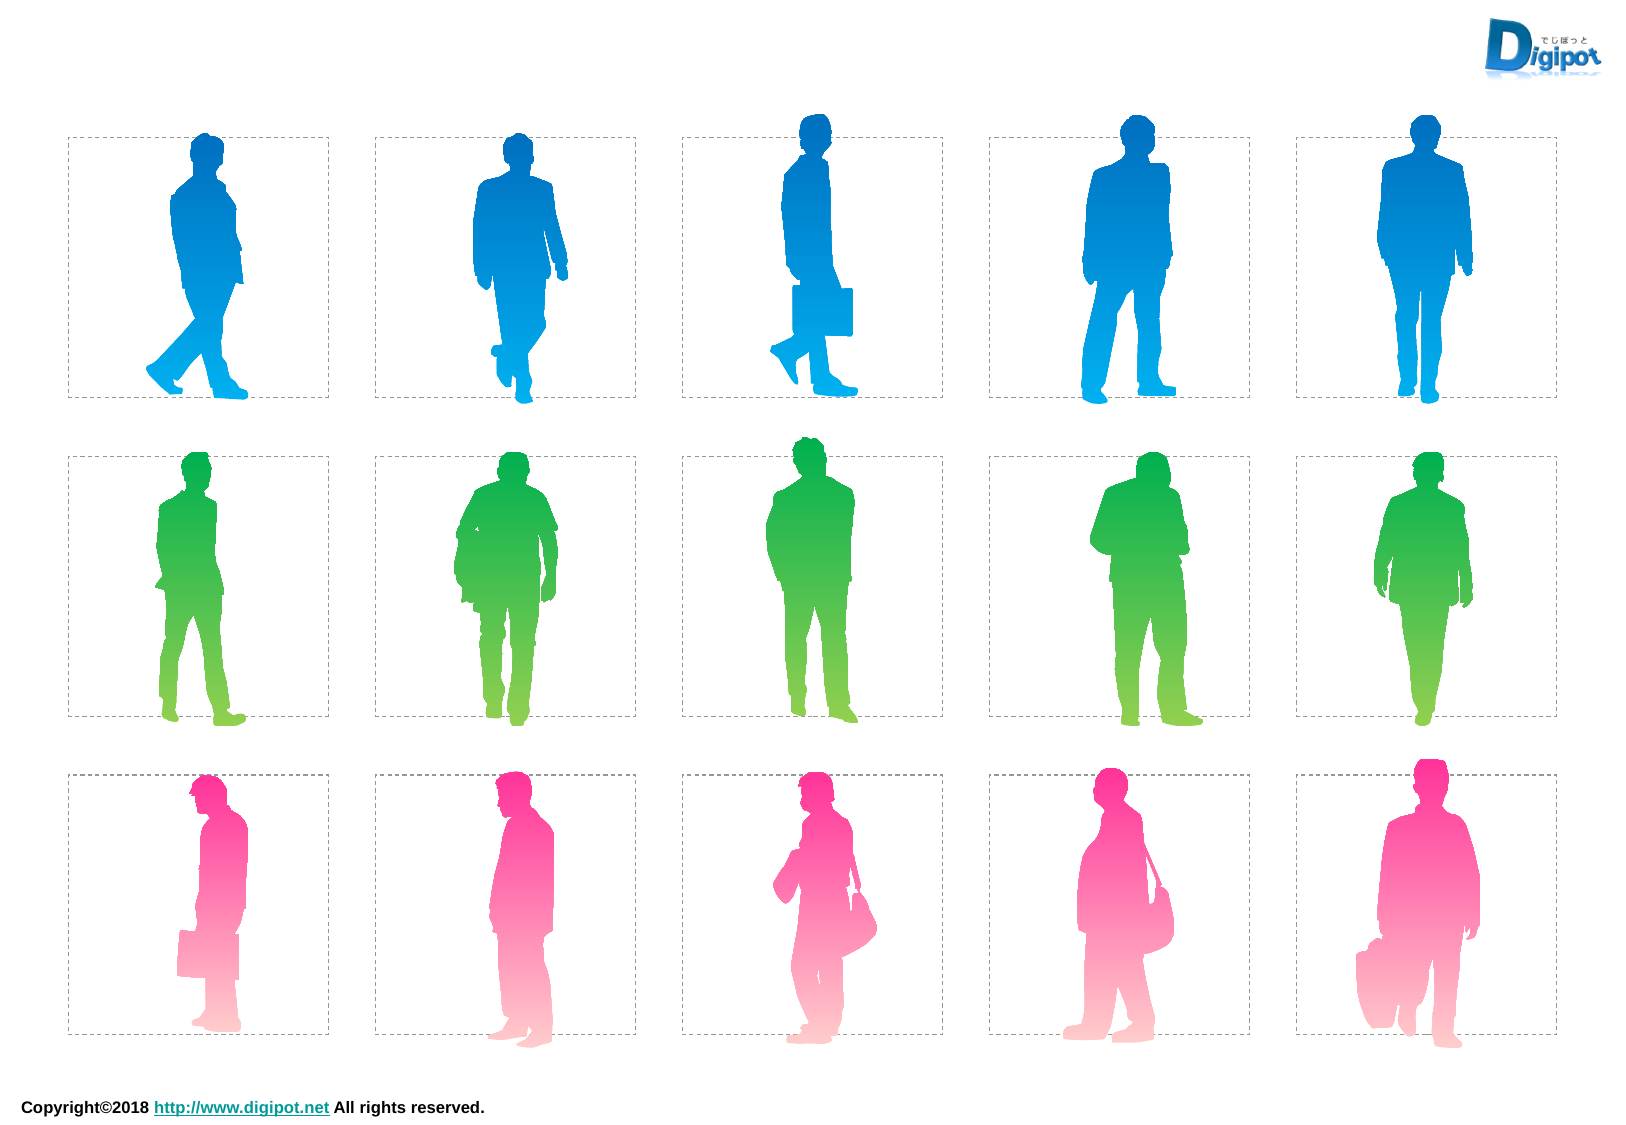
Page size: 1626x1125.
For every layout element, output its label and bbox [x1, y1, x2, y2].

text_box [487, 771, 555, 1048]
picture [1485, 18, 1602, 82]
text_box [773, 771, 878, 1045]
text_box [177, 775, 249, 1033]
text_box [770, 113, 858, 397]
text_box [765, 437, 858, 724]
text_box [1062, 767, 1175, 1043]
text_box [473, 132, 568, 404]
text_box [146, 133, 249, 400]
text_box [453, 451, 558, 727]
text_box [1089, 451, 1204, 727]
text_box [1080, 114, 1177, 404]
text_box [1373, 451, 1474, 727]
text_box [1377, 114, 1474, 404]
text_box [155, 451, 246, 727]
text_box [1356, 759, 1481, 1048]
